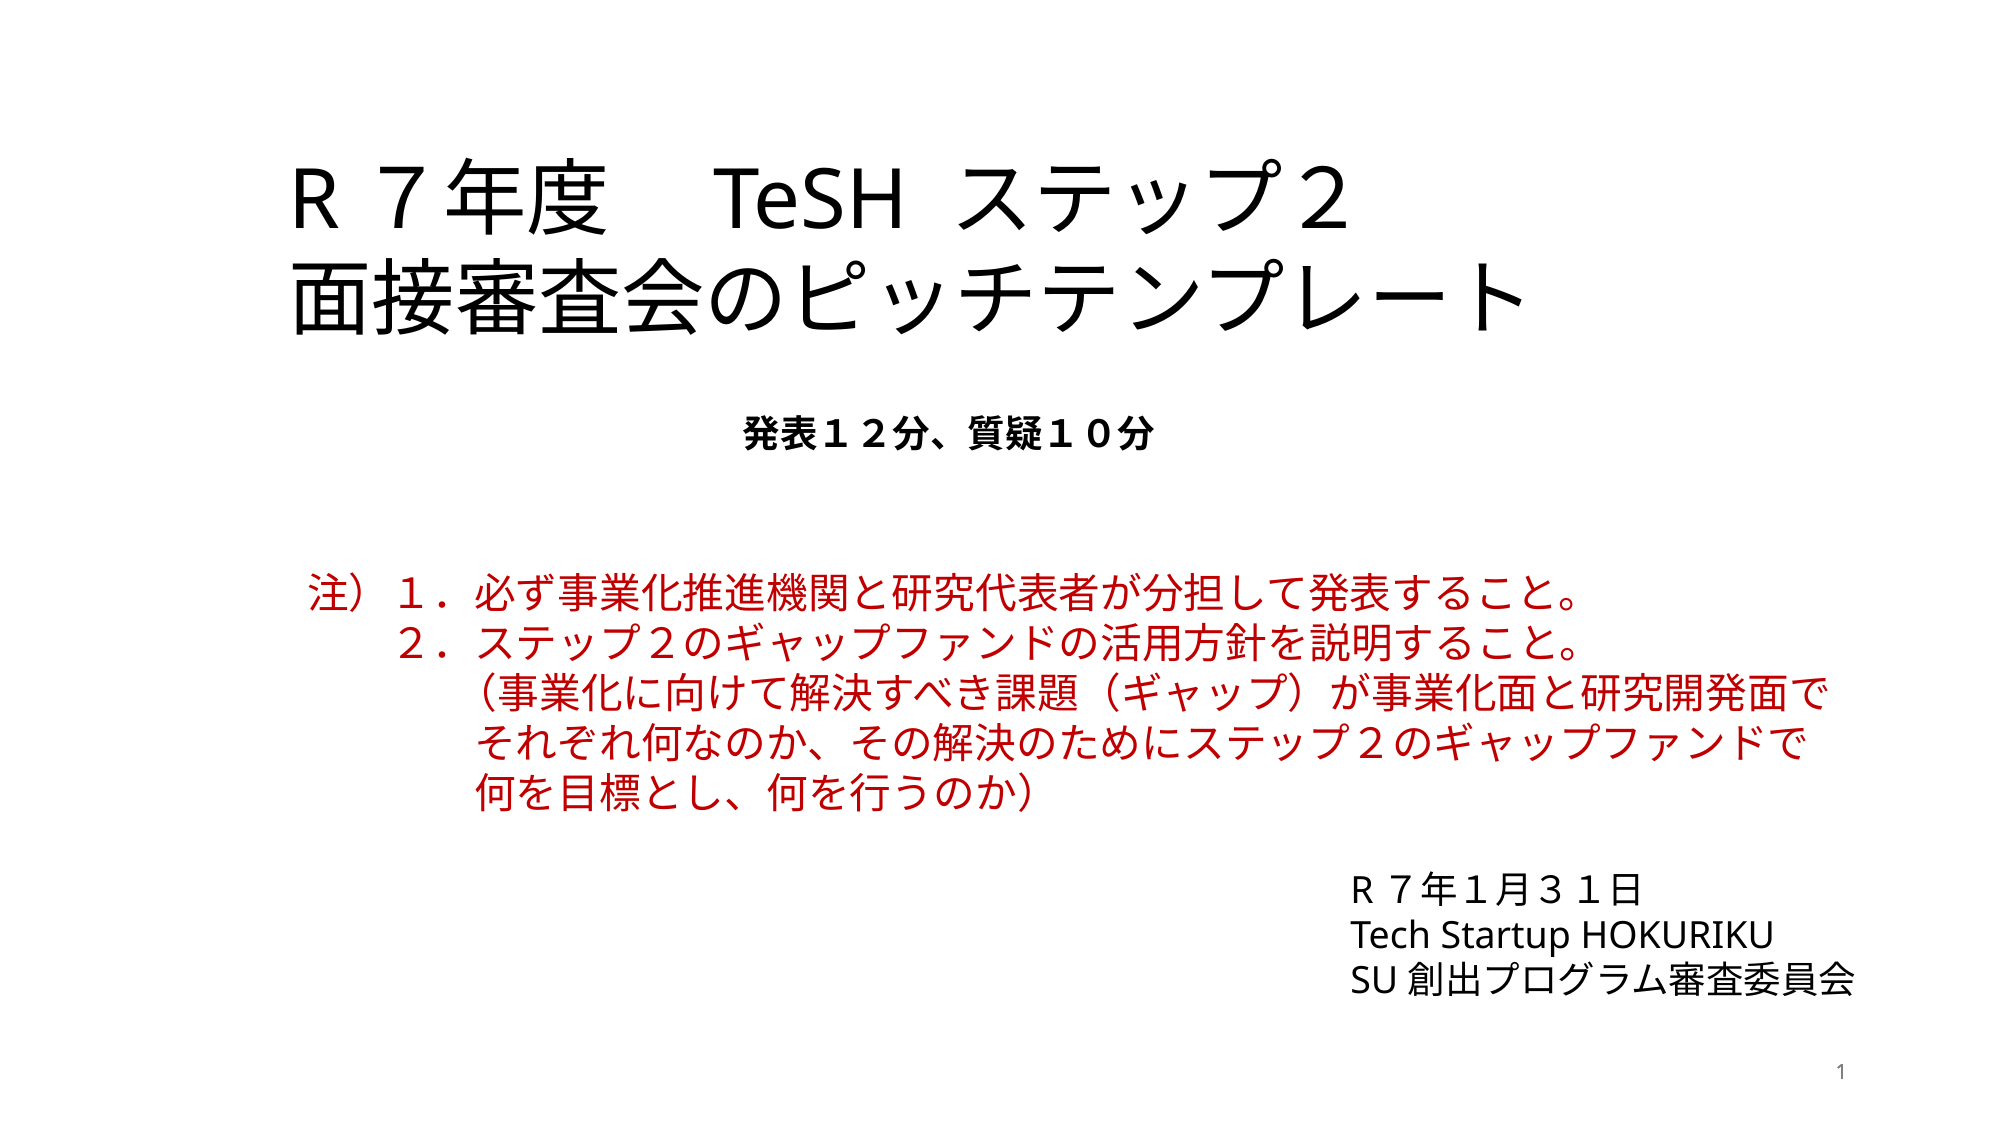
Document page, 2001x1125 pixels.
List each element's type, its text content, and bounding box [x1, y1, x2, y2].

text_box R７年１月３１日 Tech Startup HOKURIKU SU創出プログラム審査委員会 [1335, 858, 1872, 1009]
text_box 注）１．必ず事業化推進機関と研究代表者が分担して発表すること。 ２．ステップ２のギャップファンドの活用方針を説明すること。 （事業化に向けて解決すべき課題（ギャップ）が事業化面と研究開発面で それぞれ何なのか、その解決のためにステップ２のギャップファンドで 何を目標とし、何を行うのか） [292, 559, 1846, 824]
text_box 発表１２分、質疑１０分 [728, 403, 1171, 463]
text_box 1 [1412, 1042, 1863, 1103]
text_box R７年度 TeSH ステップ２ 面接審査会のピッチテンプレート [273, 137, 1550, 353]
